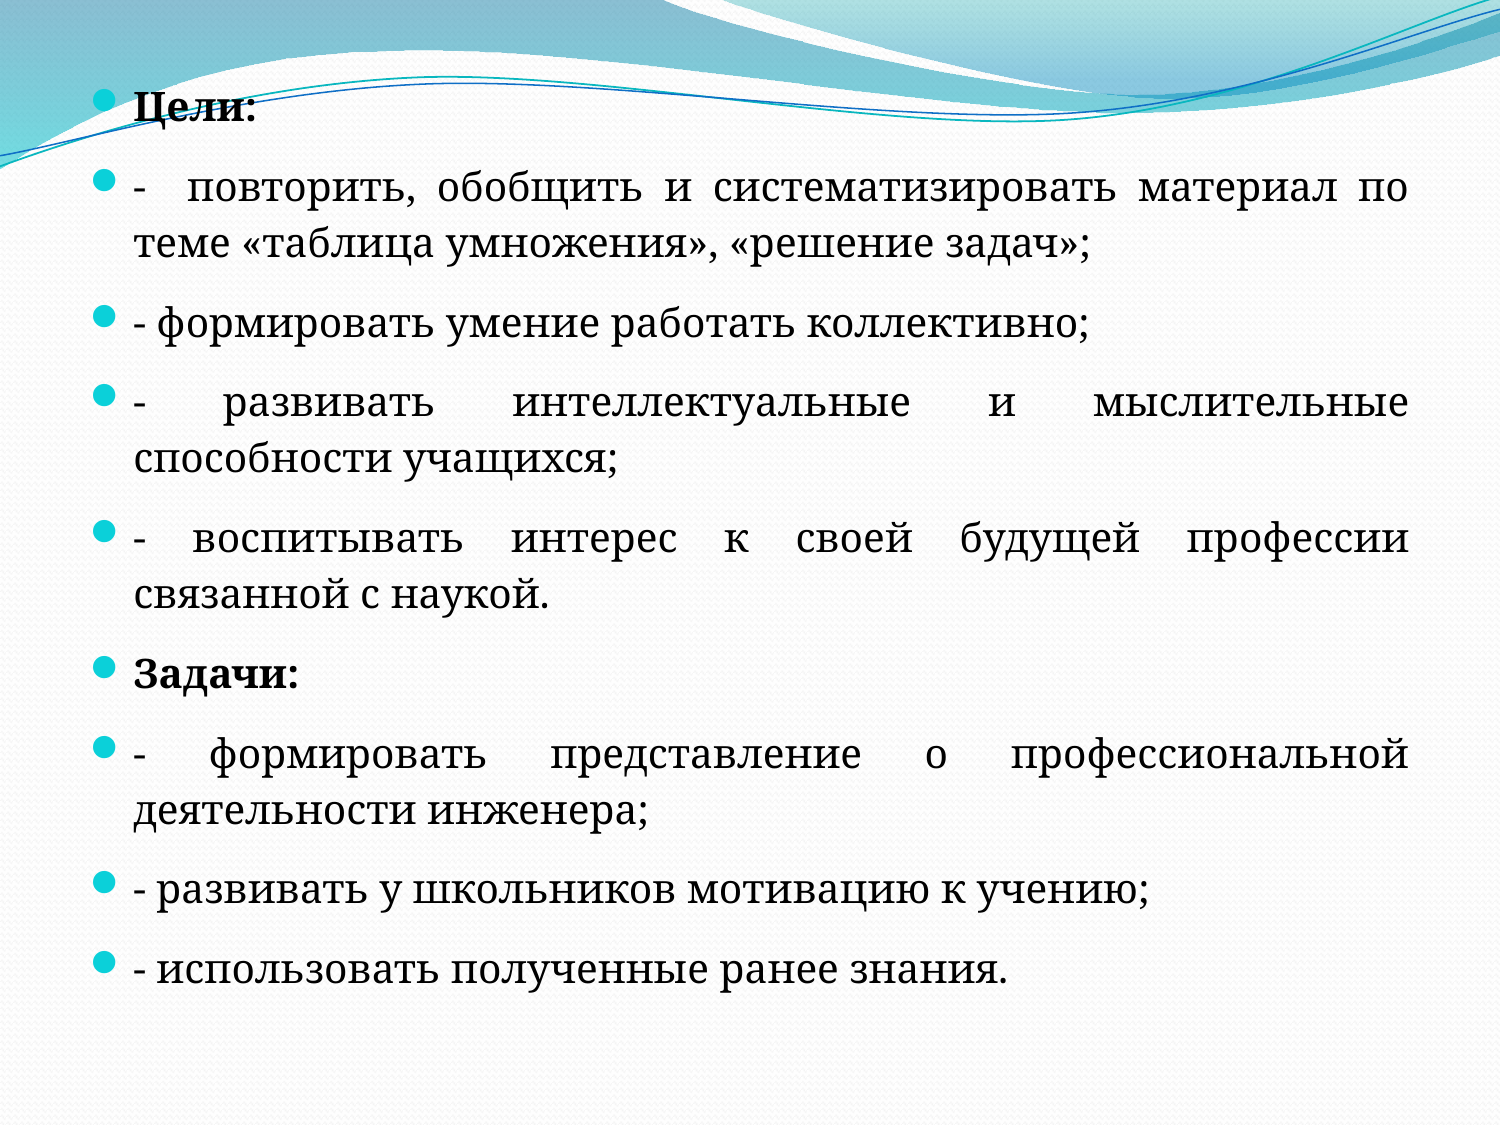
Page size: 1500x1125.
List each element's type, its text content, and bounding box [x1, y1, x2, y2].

list Цели: - повторить, обобщить и систематизировать материал по теме «таблица умножения», «решение задач»; - формировать умение работать коллективно; - развивать интеллектуальные и мыслительные способности учащихся; - воспитывать интерес к своей будущей профессии связанной с наукой. Задачи: - формировать представление о профессиональной деятельности инженера; - развивать у школьников мотивацию к учению; - использовать полученные ранее знания. [75, 66, 1425, 1005]
